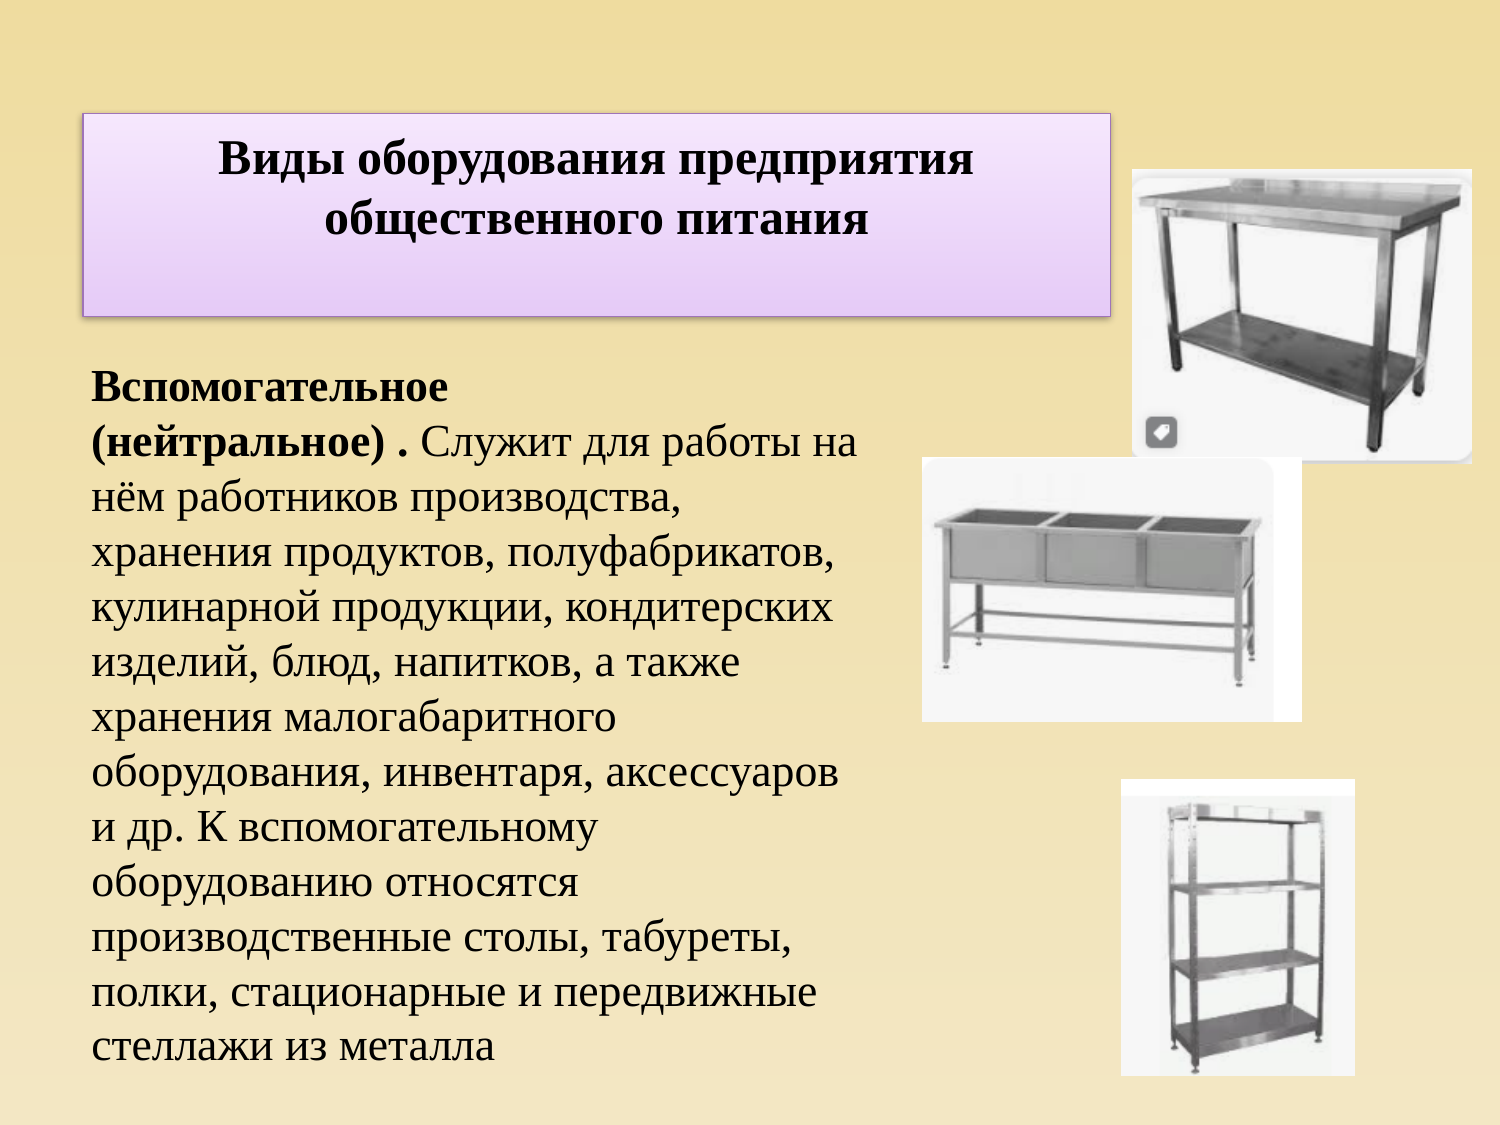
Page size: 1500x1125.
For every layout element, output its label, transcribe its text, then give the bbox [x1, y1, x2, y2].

picture [921, 169, 1472, 722]
text_box Виды оборудования предприятия общественного питания [82, 113, 1111, 317]
picture [1121, 779, 1355, 1076]
text_box [124, 46, 1495, 406]
text_box [1115, 135, 1483, 250]
text_box Вспомогательное (нейтральное) . Служит для работы на нём работников производства, хранения продуктов, полуфабрикатов, кулинарной продукции, кондитерских изделий, блюд, напитков, а также хранения малогабаритного оборудования, инвентаря, аксессуаров и др. К вспомогательному оборудованию относятся производственные столы, табуреты, полки, стационарные и передвижные стеллажи из металла [76, 347, 881, 1078]
